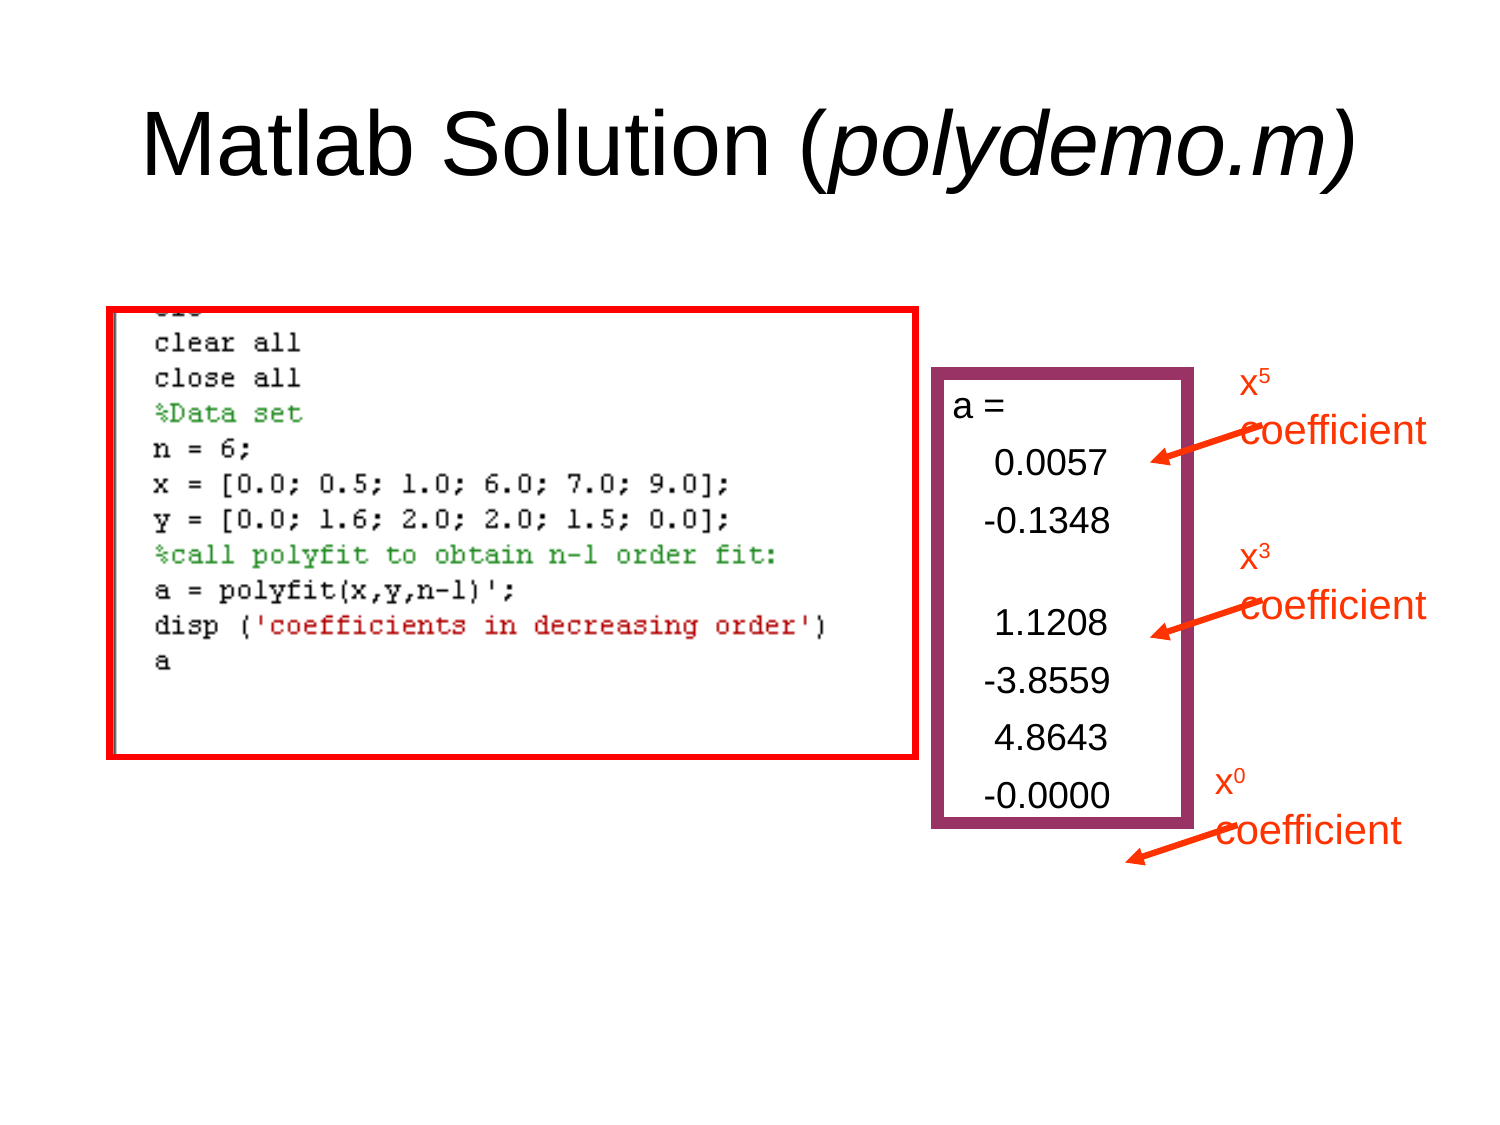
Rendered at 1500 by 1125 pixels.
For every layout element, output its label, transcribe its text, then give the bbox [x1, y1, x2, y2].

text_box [1149, 524, 1463, 651]
title Matlab Solution (polydemo.m) [74, 44, 1426, 233]
picture [112, 312, 913, 755]
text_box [1124, 749, 1438, 876]
text_box a = 0.0057 -0.1348 1.1208 -3.8559 4.8643 -0.0000 [937, 373, 1188, 824]
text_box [1149, 349, 1463, 476]
